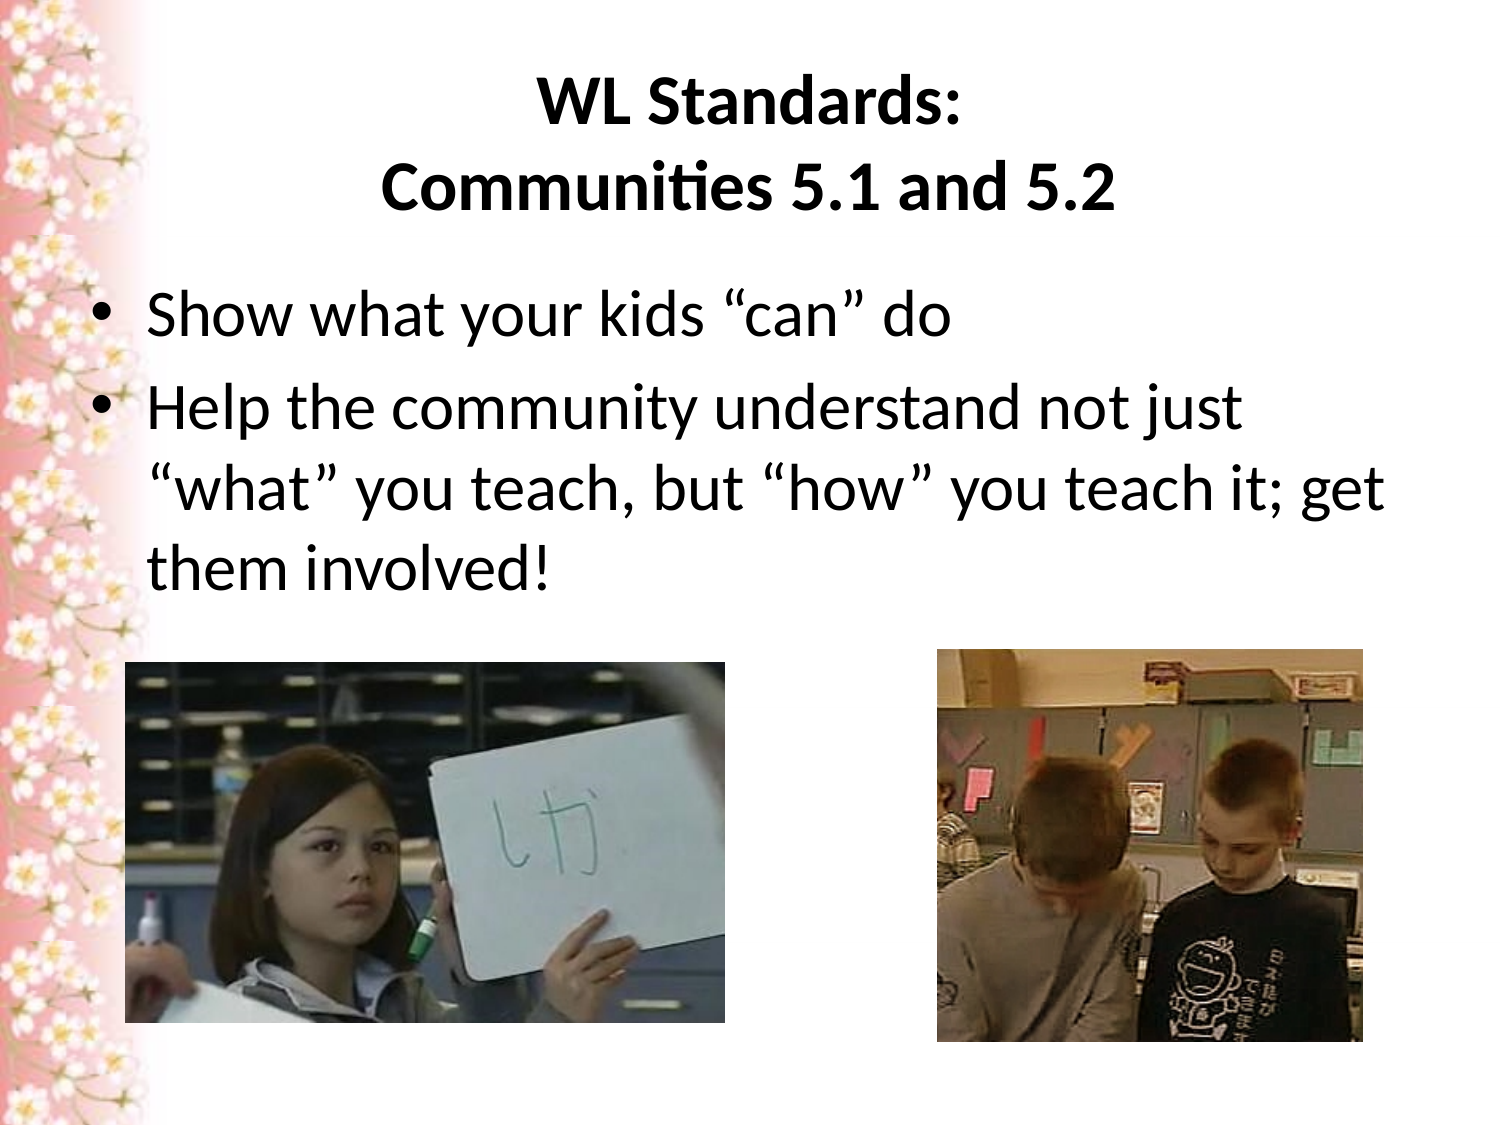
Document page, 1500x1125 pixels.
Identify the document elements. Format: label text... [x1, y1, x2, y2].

picture [0, 0, 1500, 1125]
list Show what your kids “can” do Help the community understand not just “what” you teach, but “how” you teach it; get them involved! [75, 262, 1425, 1005]
title WL Standards: Communities 5.1 and 5.2 [75, 45, 1425, 233]
